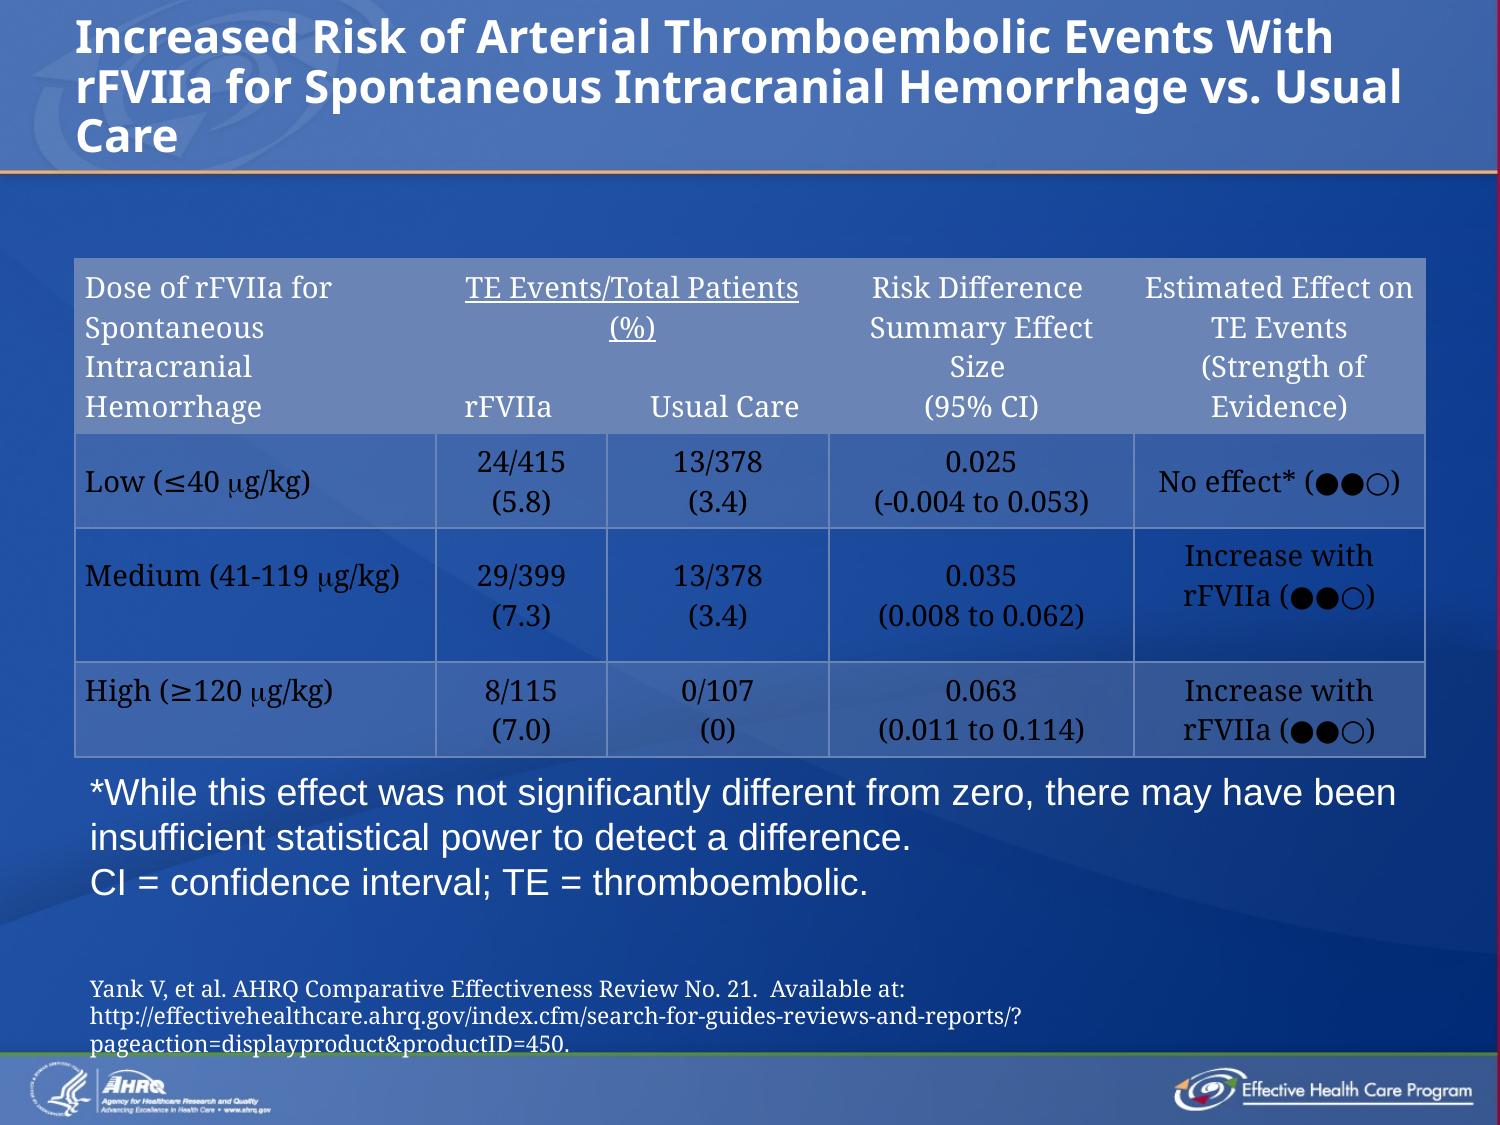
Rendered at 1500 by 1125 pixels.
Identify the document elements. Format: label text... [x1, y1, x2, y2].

table_cell 8/115 (7.0) [437, 663, 606, 756]
table_header Estimated Effect on TE Events (Strength of Evidence) [1135, 259, 1424, 433]
table_cell 0.035 (0.008 to 0.062) [830, 529, 1133, 661]
table_cell 13/378 (3.4) [608, 529, 828, 661]
table_header Risk Difference Summary Effect Size (95% CI) [830, 259, 1133, 433]
table_cell Medium (41-119 mg/kg) [76, 529, 435, 661]
table_cell 13/378 (3.4) [608, 434, 828, 527]
table_cell High (≥120 mg/kg) [76, 663, 435, 756]
table_cell 0.063 (0.011 to 0.114) [830, 663, 1133, 756]
text_box Yank V, et al. AHRQ Comparative Effectiveness Review No. 21. Available at: http://effectivehealthcare.ahrq.gov/index.cfm/search-for-guides-reviews-and-reports/?pageaction=displayproduct&productID=450. [74, 966, 1438, 1064]
table_cell 29/399 (7.3) [437, 529, 606, 661]
table_cell 0/107 (0) [608, 663, 828, 756]
text_box *While this effect was not significantly different from zero, there may have been insufficient statistical power to detect a difference. CI = confidence interval; TE = thromboembolic. [75, 760, 1500, 911]
table_cell Increase with rFVIIa (●●○) [1135, 529, 1424, 661]
table_cell No effect* (●●○) [1135, 434, 1424, 527]
picture [0, 0, 1500, 1125]
table_header Dose of rFVIIa for Spontaneous Intracranial Hemorrhage [76, 259, 435, 433]
title Increased Risk of Arterial Thromboembolic Events With rFVIIa for Spontaneous Intracranial Hemorrhage vs. Usual Care [74, 21, 1426, 163]
table_cell Increase with rFVIIa (●●○) [1135, 663, 1424, 756]
table_header TE Events/Total Patients (%) rFVIIa Usual Care [437, 259, 828, 433]
table_cell Low (≤40 mg/kg) [76, 434, 435, 527]
table_cell 0.025 (-0.004 to 0.053) [830, 434, 1133, 527]
table_cell 24/415 (5.8) [437, 434, 606, 527]
